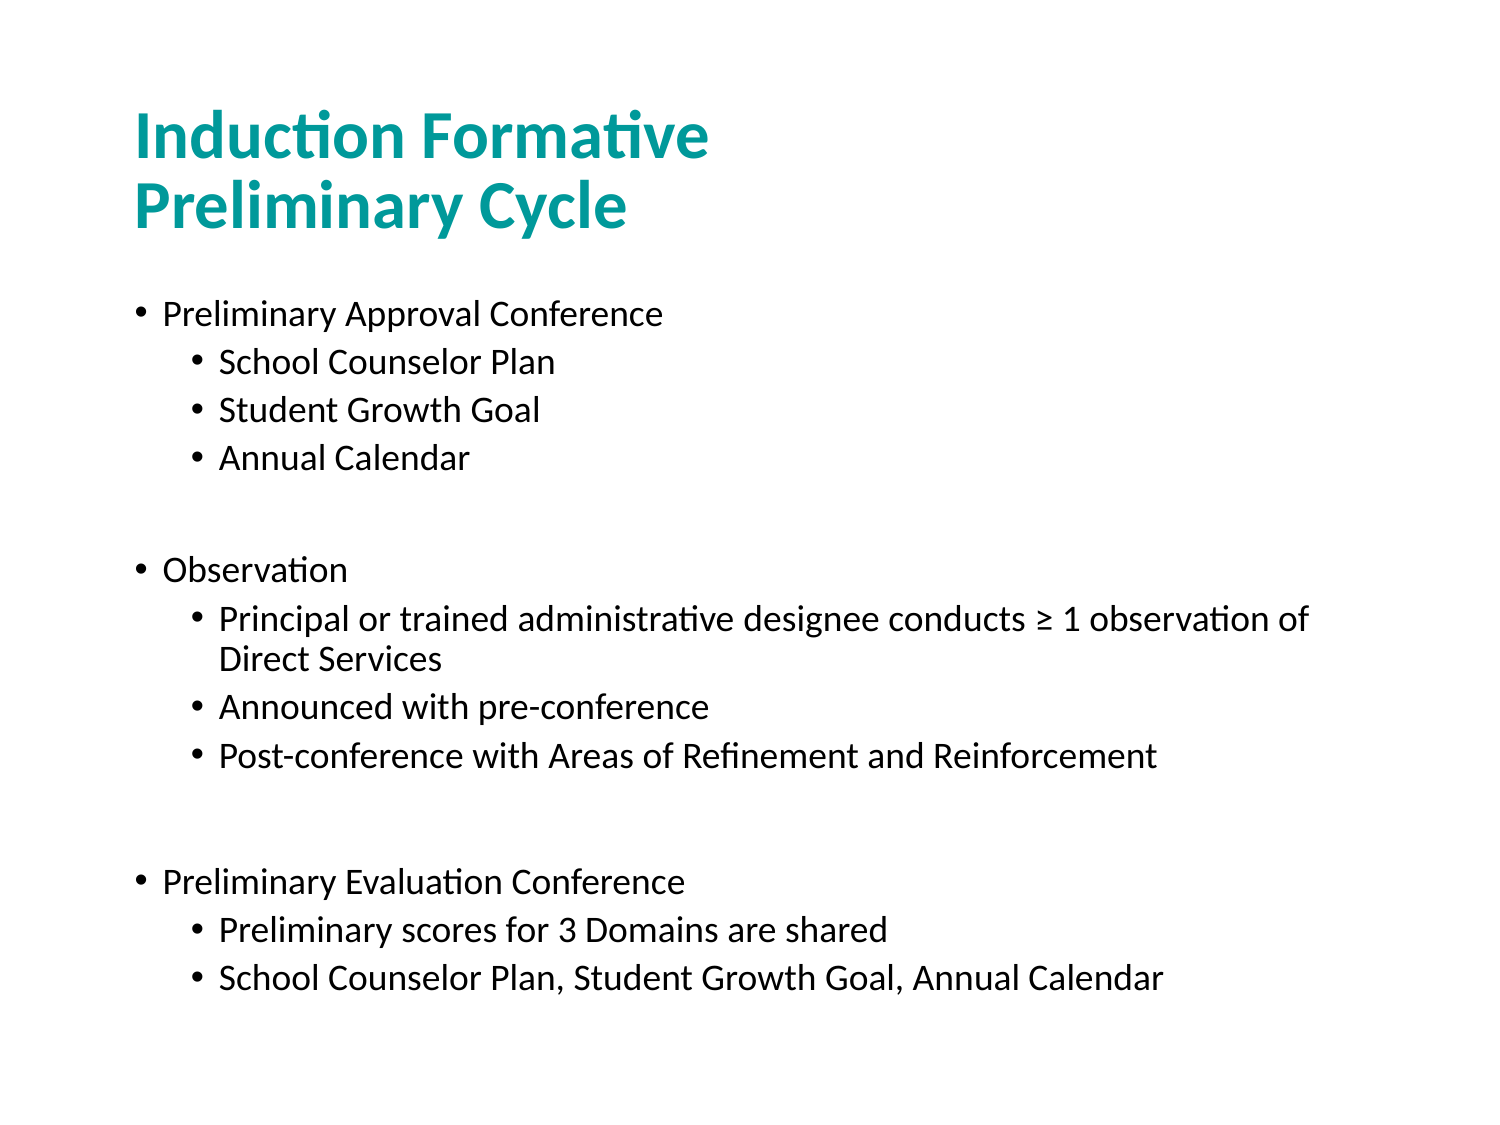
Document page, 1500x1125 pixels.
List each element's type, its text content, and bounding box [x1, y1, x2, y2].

list Preliminary Approval Conference School Counselor Plan Student Growth Goal Annual Calendar Observation Principal or trained administrative designee conducts ≥ 1 observation of Direct Services Announced with pre-conference Post-conference with Areas of Refinement and Reinforcement Preliminary Evaluation Conference Preliminary scores for 3 Domains are shared School Counselor Plan, Student Growth Goal, Annual Calendar [134, 293, 1366, 1092]
title Induction Formative Preliminary Cycle [134, 32, 1366, 243]
